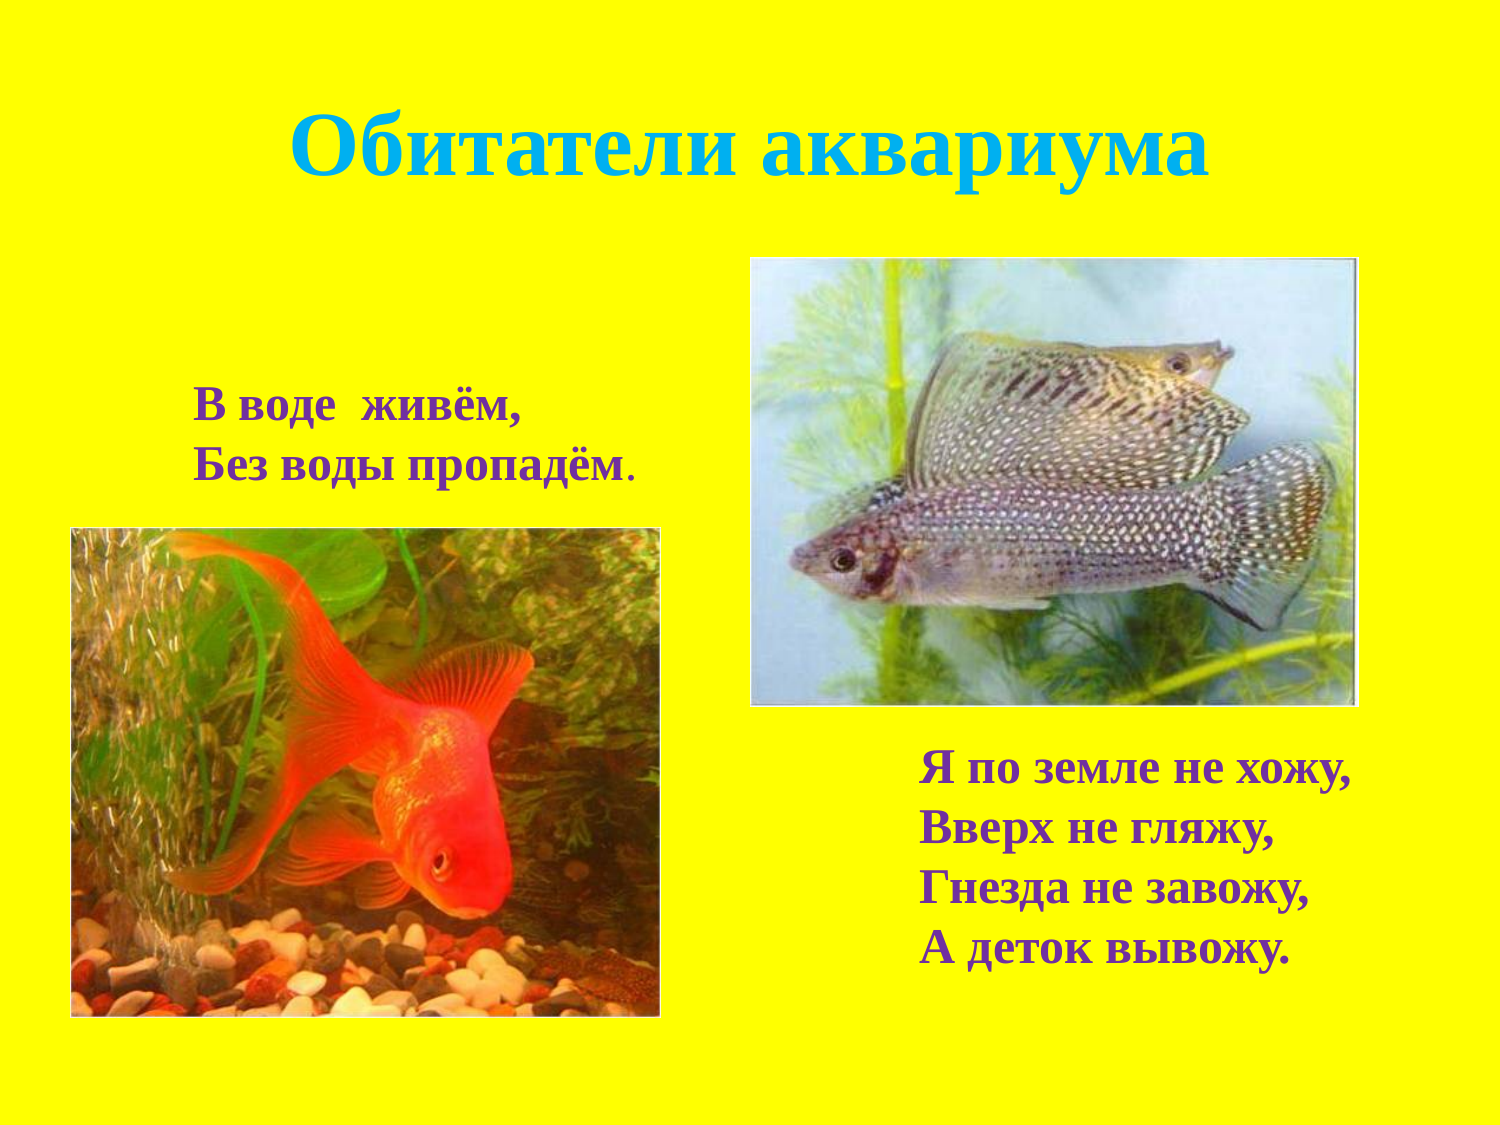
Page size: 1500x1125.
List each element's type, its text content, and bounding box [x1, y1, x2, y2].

picture [749, 257, 1359, 707]
text_box Я по земле не хожу, Вверх не гляжу, Гнезда не завожу, А деток вывожу. [904, 726, 1368, 982]
title Обитатели аквариума [74, 44, 1426, 233]
picture [70, 527, 662, 1018]
text_box В воде живём, Без воды пропадём. [178, 363, 653, 498]
